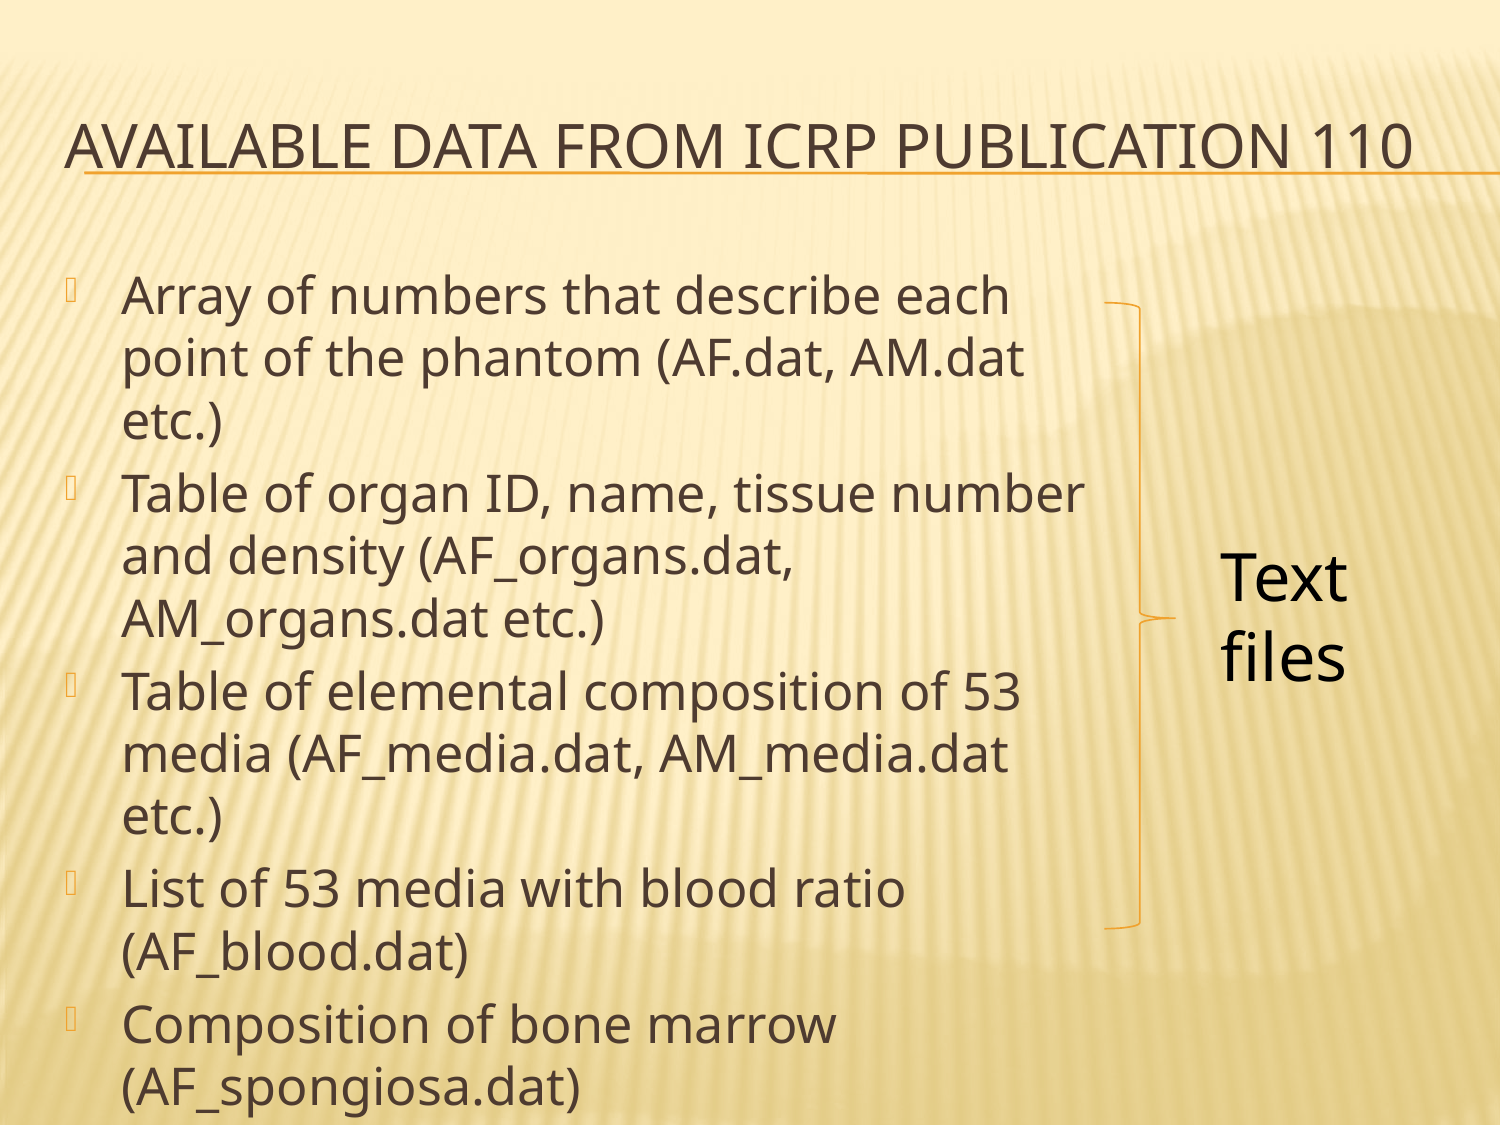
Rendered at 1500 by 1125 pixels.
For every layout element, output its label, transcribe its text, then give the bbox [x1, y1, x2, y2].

title AVAILABLE DATA FROM ICRP Publication 110 [50, 75, 1475, 213]
list Array of numbers that describe each point of the phantom (AF.dat, AM.dat etc.) Table of organ ID, name, tissue number and density (AF_organs.dat, AM_organs.dat etc.) Table of elemental composition of 53 media (AF_media.dat, AM_media.dat etc.) List of 53 media with blood ratio (AF_blood.dat) Composition of bone marrow (AF_spongiosa.dat) A snippet of Fortran code that reads AF.dat array [50, 254, 1117, 1071]
text_box Text files [1206, 527, 1364, 702]
text_box [1104, 301, 1177, 930]
